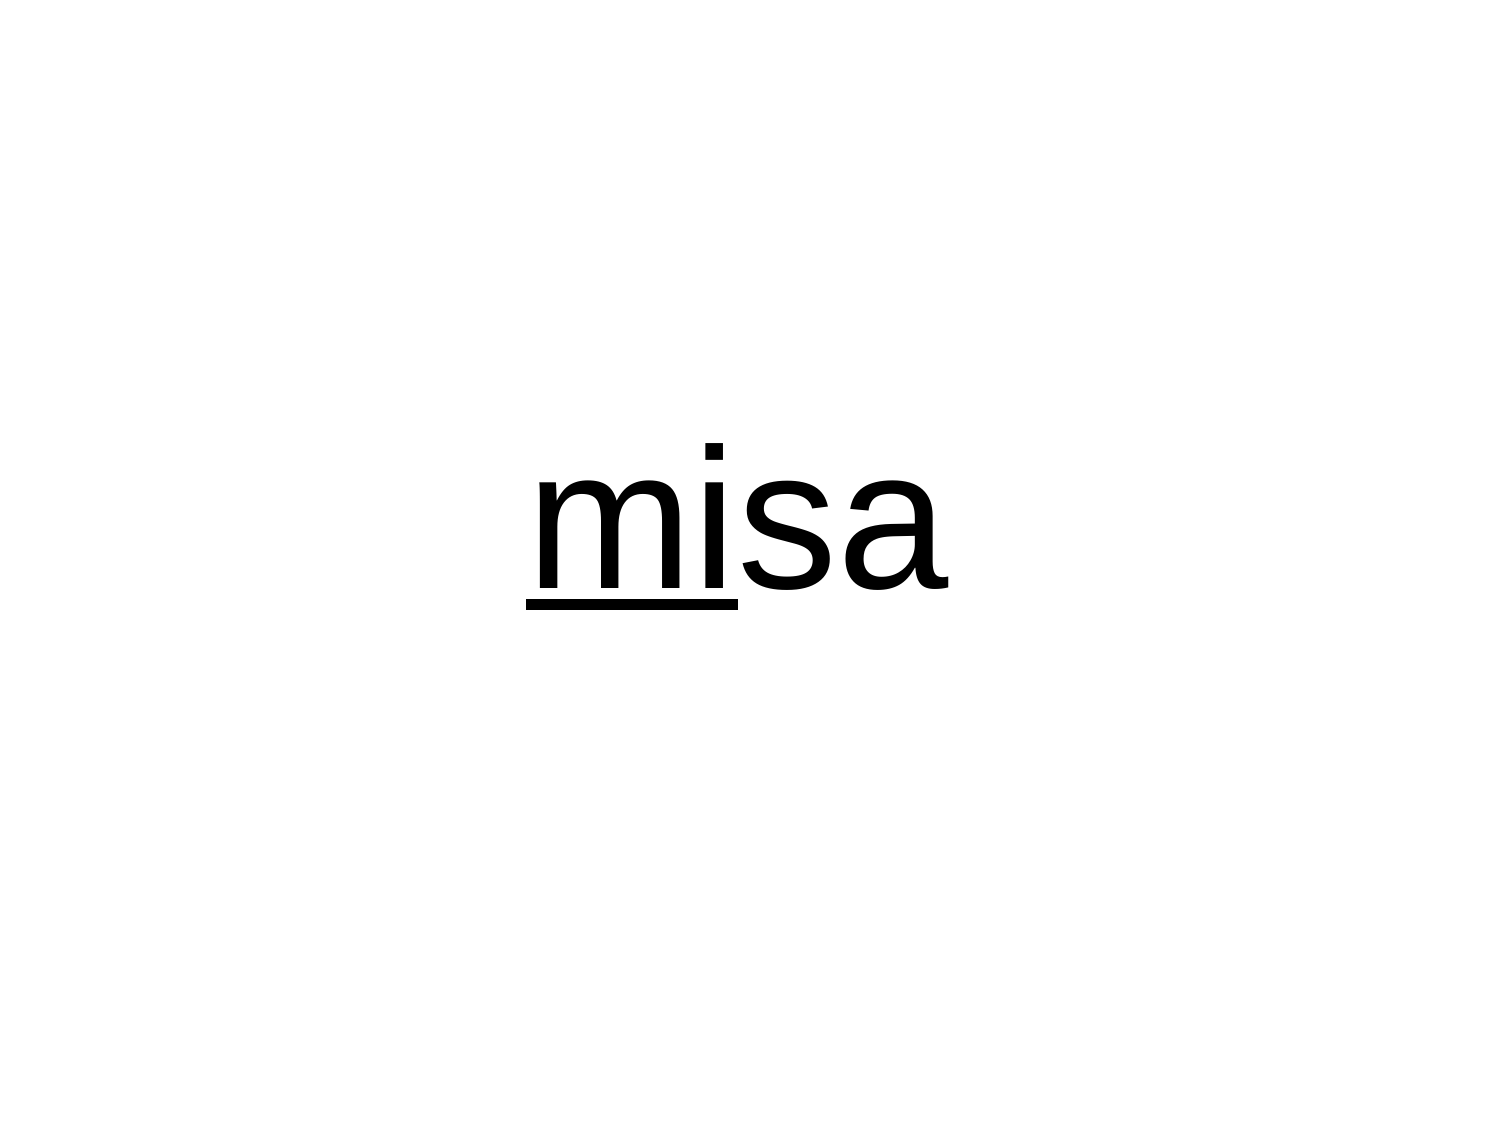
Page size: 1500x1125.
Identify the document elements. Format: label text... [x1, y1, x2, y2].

title misa [99, 387, 1375, 629]
